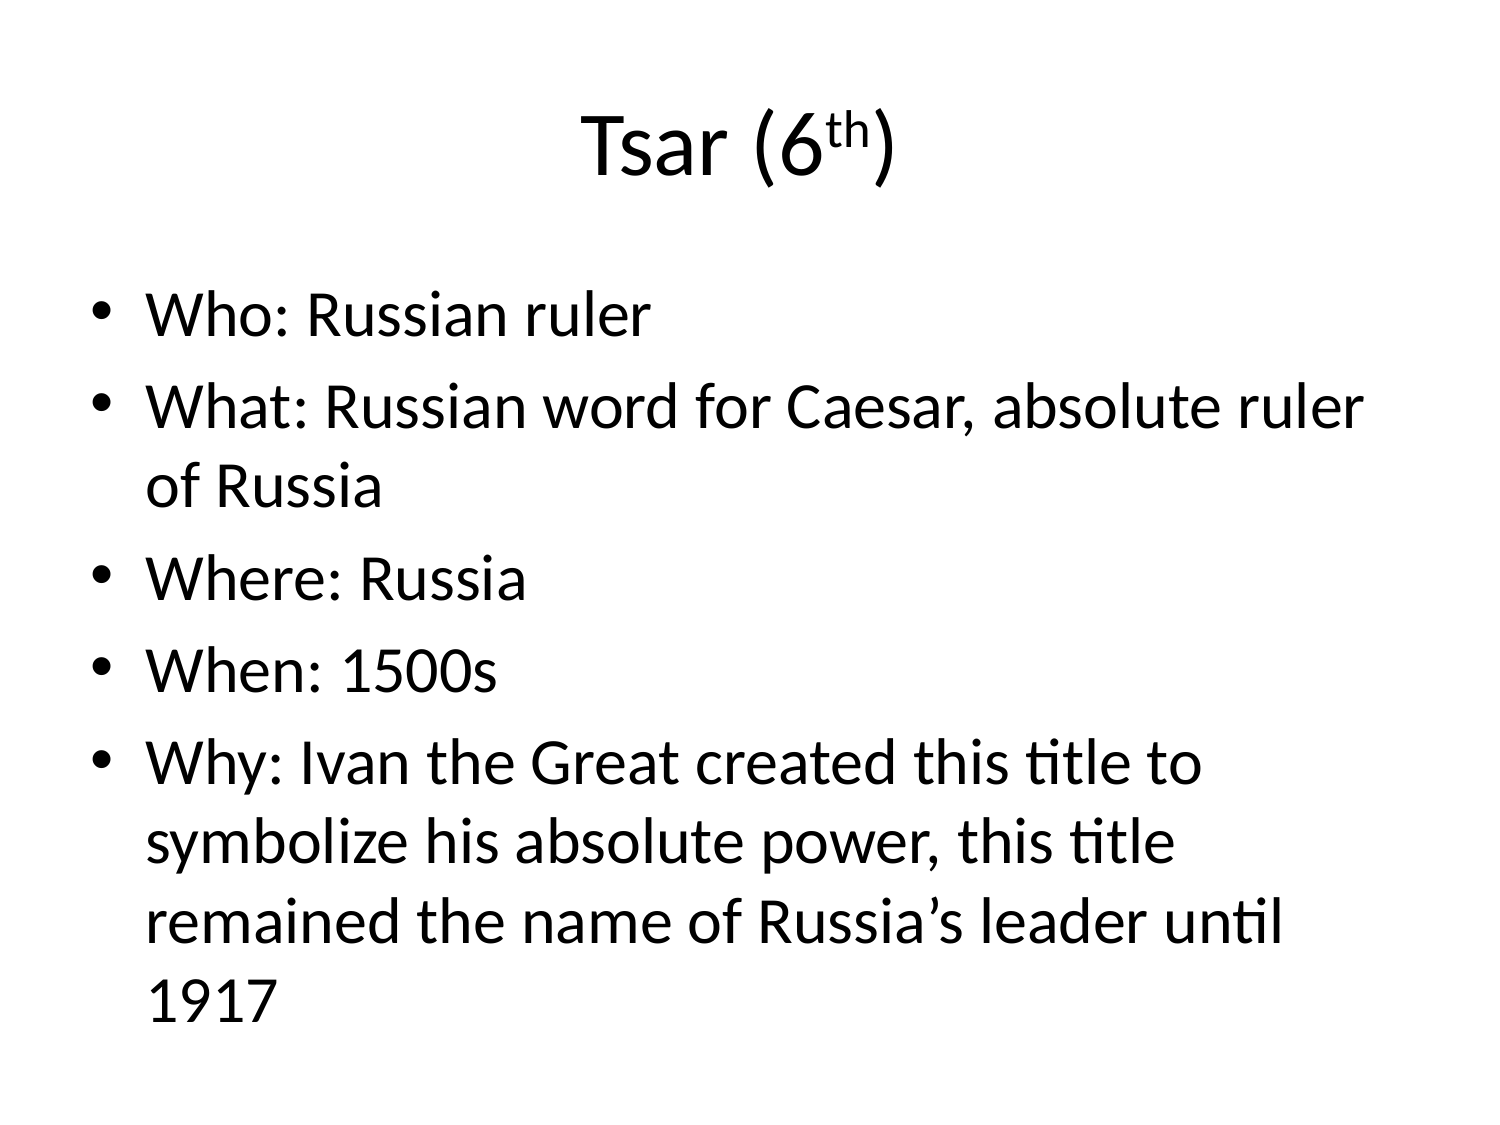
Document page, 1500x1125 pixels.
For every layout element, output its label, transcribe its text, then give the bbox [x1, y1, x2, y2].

title Tsar (6th) [75, 45, 1425, 233]
list Who: Russian ruler What: Russian word for Caesar, absolute ruler of Russia Where: Russia When: 1500s Why: Ivan the Great created this title to symbolize his absolute power, this title remained the name of Russia’s leader until 1917 [75, 262, 1425, 1050]
